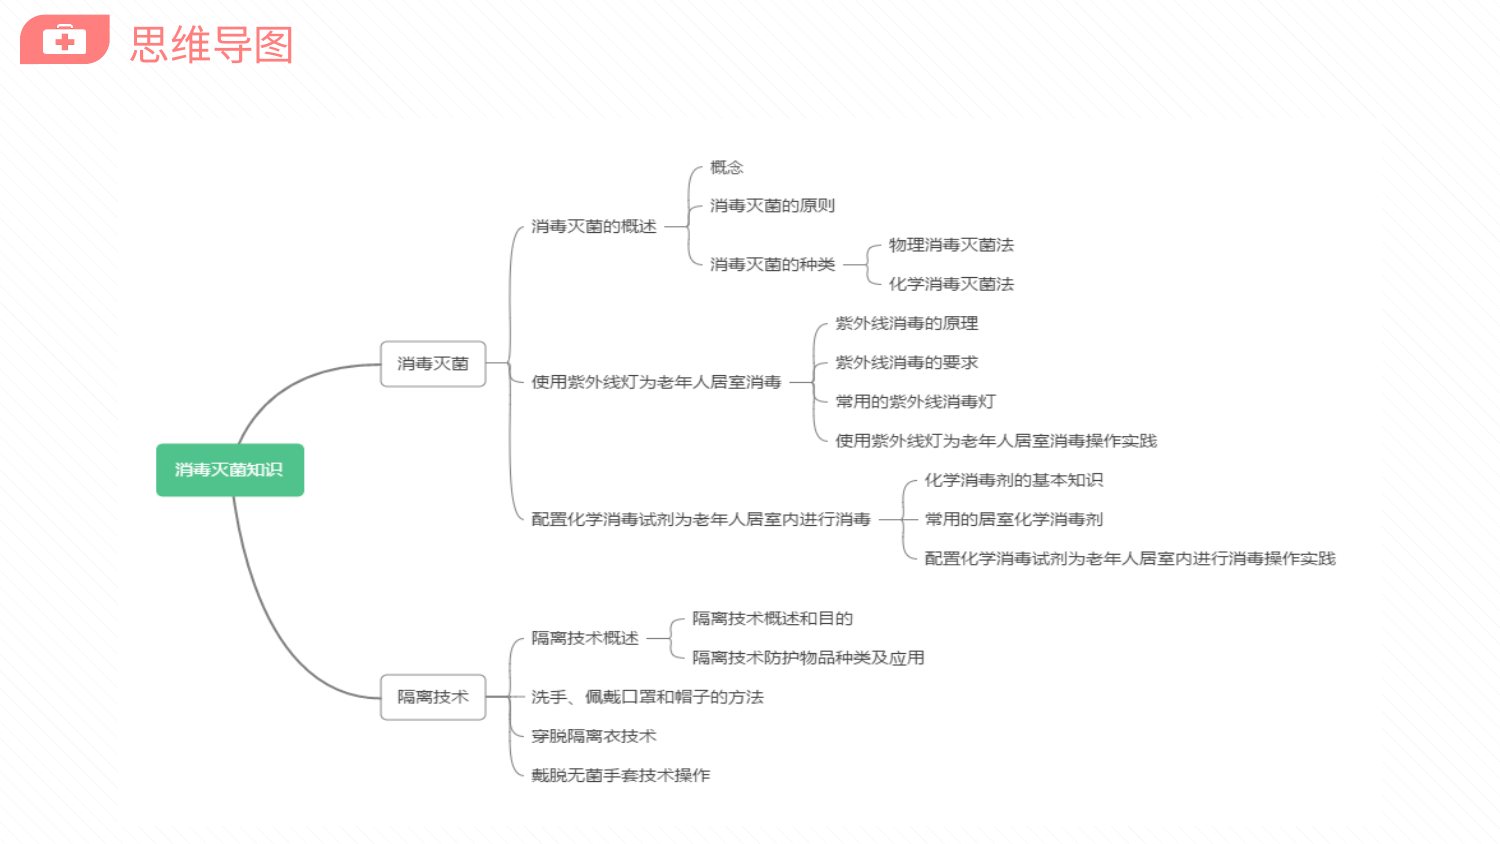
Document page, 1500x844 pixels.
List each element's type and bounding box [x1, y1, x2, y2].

picture [118, 119, 1382, 826]
text_box [19, 11, 863, 78]
